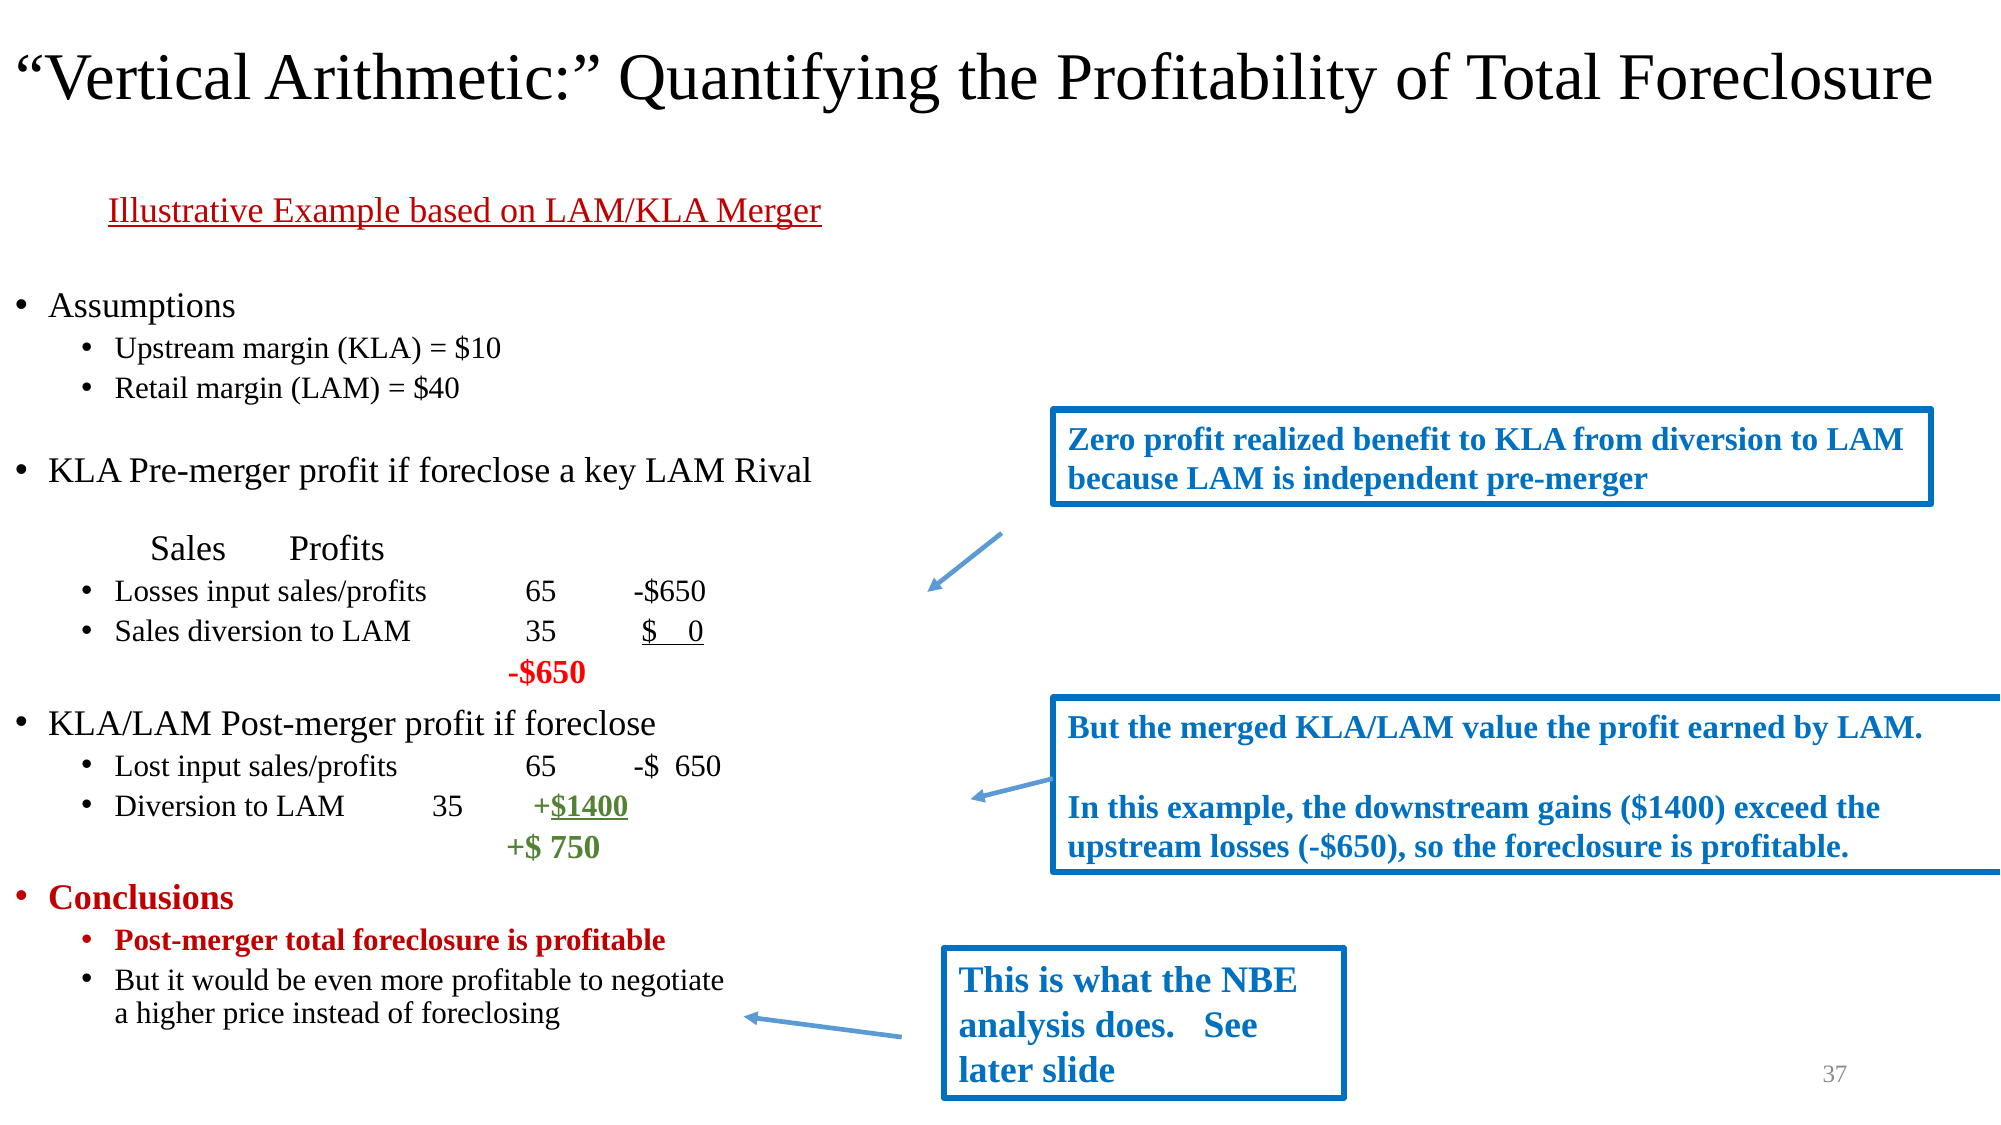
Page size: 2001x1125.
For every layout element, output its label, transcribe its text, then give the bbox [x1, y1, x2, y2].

text_box But the merged KLA/LAM value the profit earned by LAM. In this example, the downstream gains ($1400) exceed the upstream losses (-$650), so the foreclosure is profitable. [1052, 697, 2000, 872]
list Illustrative Example based on LAM/KLA Merger Assumptions Upstream margin (KLA) = $10 Retail margin (LAM) = $40 KLA Pre-merger profit if foreclose a key LAM Rival Sales Profits Losses input sales/profits 65 -$650 Sales diversion to LAM 35 $ 0 -$650 KLA/LAM Post-merger profit if foreclose Lost input sales/profits 65 -$ 650 Diversion to LAM 35 +$1400 +$ 750 Conclusions Post-merger total foreclosure is profitable But it would be even more profitable to negotiate a higher price instead of foreclosing [0, 184, 1144, 1043]
title “Vertical Arithmetic:” Quantifying the Profitability of Total Foreclosure [0, 82, 2000, 218]
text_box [970, 778, 1053, 800]
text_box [743, 1016, 902, 1038]
text_box Zero profit realized benefit to KLA from diversion to LAM because LAM is independent pre-merger [1052, 409, 1932, 505]
text_box This is what the NBE analysis does. See later slide [943, 948, 1344, 1098]
slide_number 37 [1412, 1042, 1863, 1103]
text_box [927, 533, 1002, 592]
